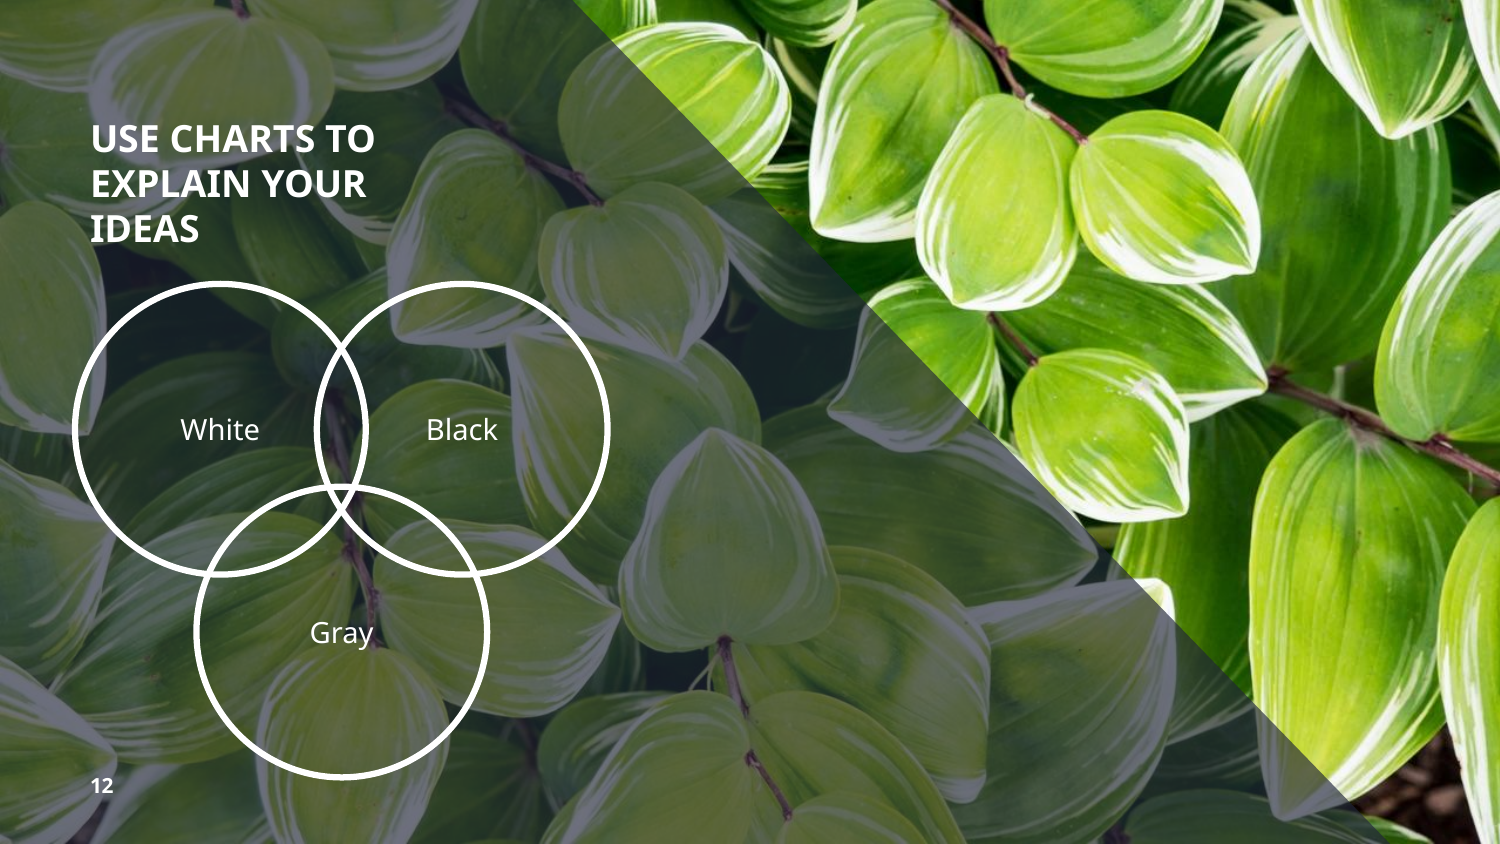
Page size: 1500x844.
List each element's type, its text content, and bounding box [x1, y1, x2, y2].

title USE CHARTS TO EXPLAIN YOUR IDEAS [75, 161, 467, 265]
text_box Black [316, 283, 608, 575]
slide_number ‹#› [75, 766, 165, 807]
picture [574, 0, 1500, 844]
text_box White [75, 283, 341, 575]
text_box Gray [196, 511, 488, 778]
